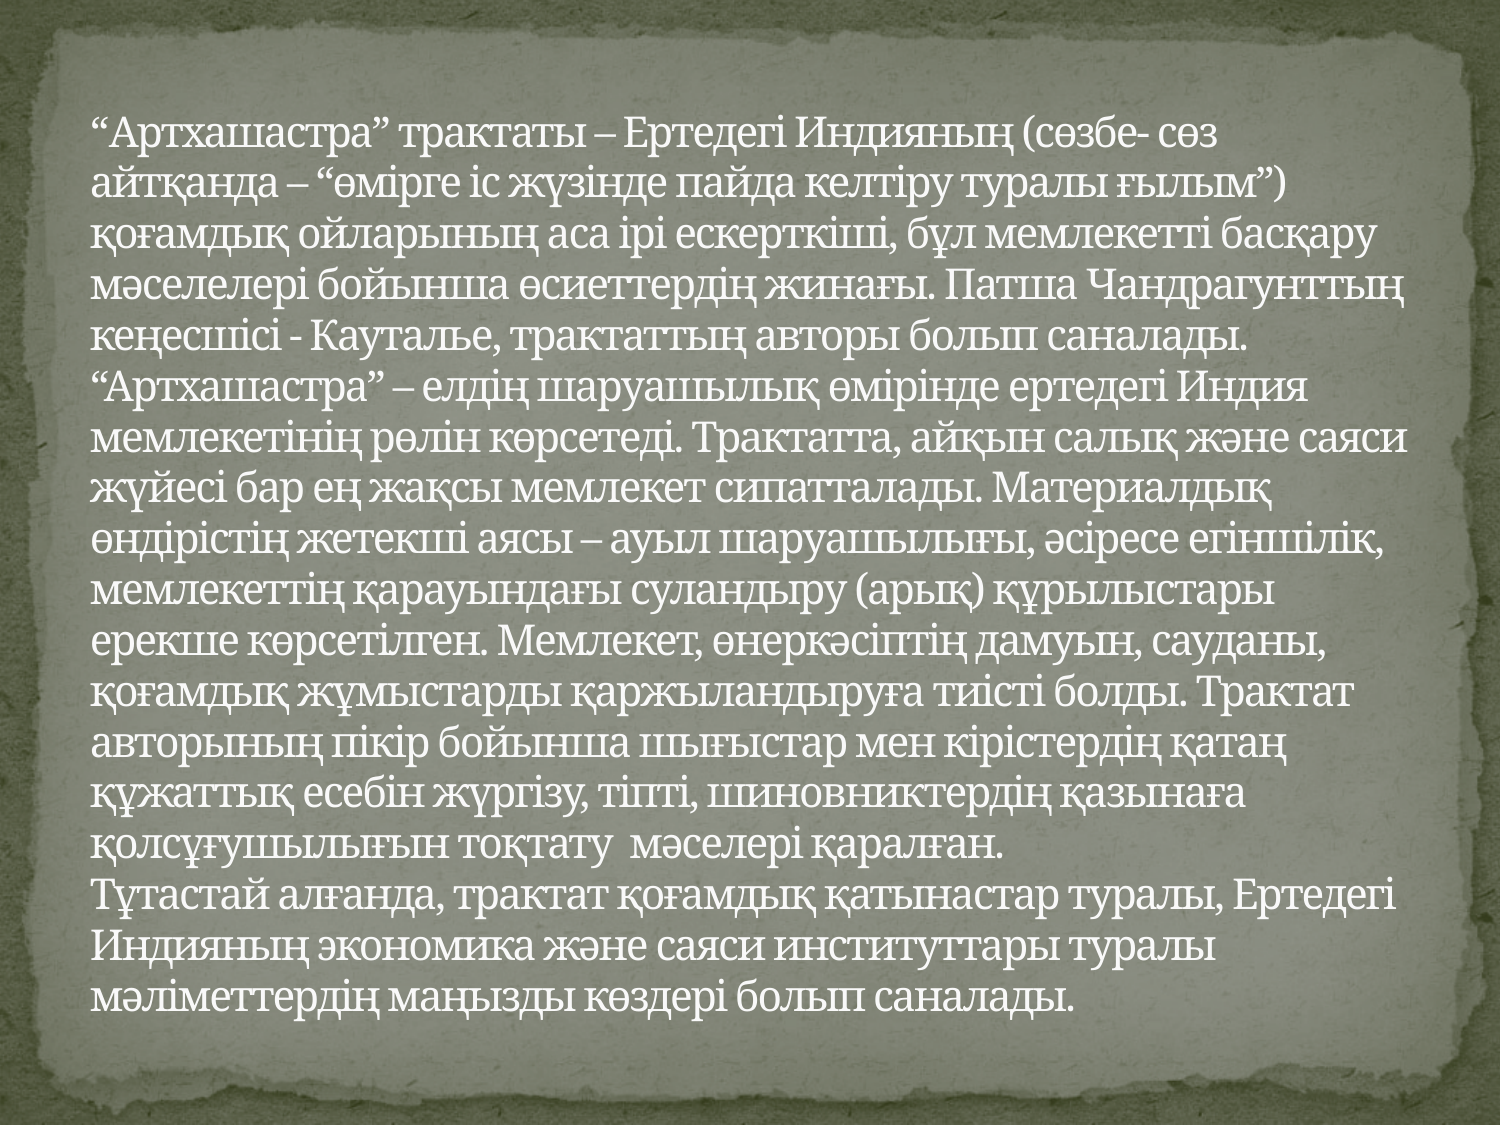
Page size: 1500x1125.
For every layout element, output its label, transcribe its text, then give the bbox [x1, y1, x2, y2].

title “Артхашастра” трактаты – Ертедегі Индияның (сөзбе- сөз айтқанда – “өмірге іс жүзінде пайда келтіру туралы ғылым”) қоғамдық ойларының аса ірі ескерткіші, бұл мемлекетті басқару мәселелері бойынша өсиеттердің жинағы. Патша Чандрагунттың кеңесшісі - Кауталье, трактаттың авторы болып саналады. “Артхашастра” – елдің шаруашылық өмірінде ертедегі Индия мемлекетінің рөлін көрсетеді. Трактатта, айқын салық және саяси жүйесі бар ең жақсы мемлекет сипатталады. Материалдық өндірістің жетекші аясы – ауыл шаруашылығы, әсіресе егіншілік, мемлекеттің қарауындағы суландыру (арық) құрылыстары ерекше көрсетілген. Мемлекет, өнеркәсіптің дамуын, сауданы, қоғамдық жұмыстарды қаржыландыруға тиісті болды. Трактат авторының пікір бойынша шығыстар мен кірістердің қатаң құжаттық есебін жүргізу, тіпті, шиновниктердің қазынаға қолсұғушылығын тоқтату мәселері қаралған. Тұтастай алғанда, трактат қоғамдық қатынастар туралы, Ертедегі Индияның экономика және саяси институттары туралы мәліметтердің маңызды көздері болып саналады. [74, 24, 1425, 1079]
